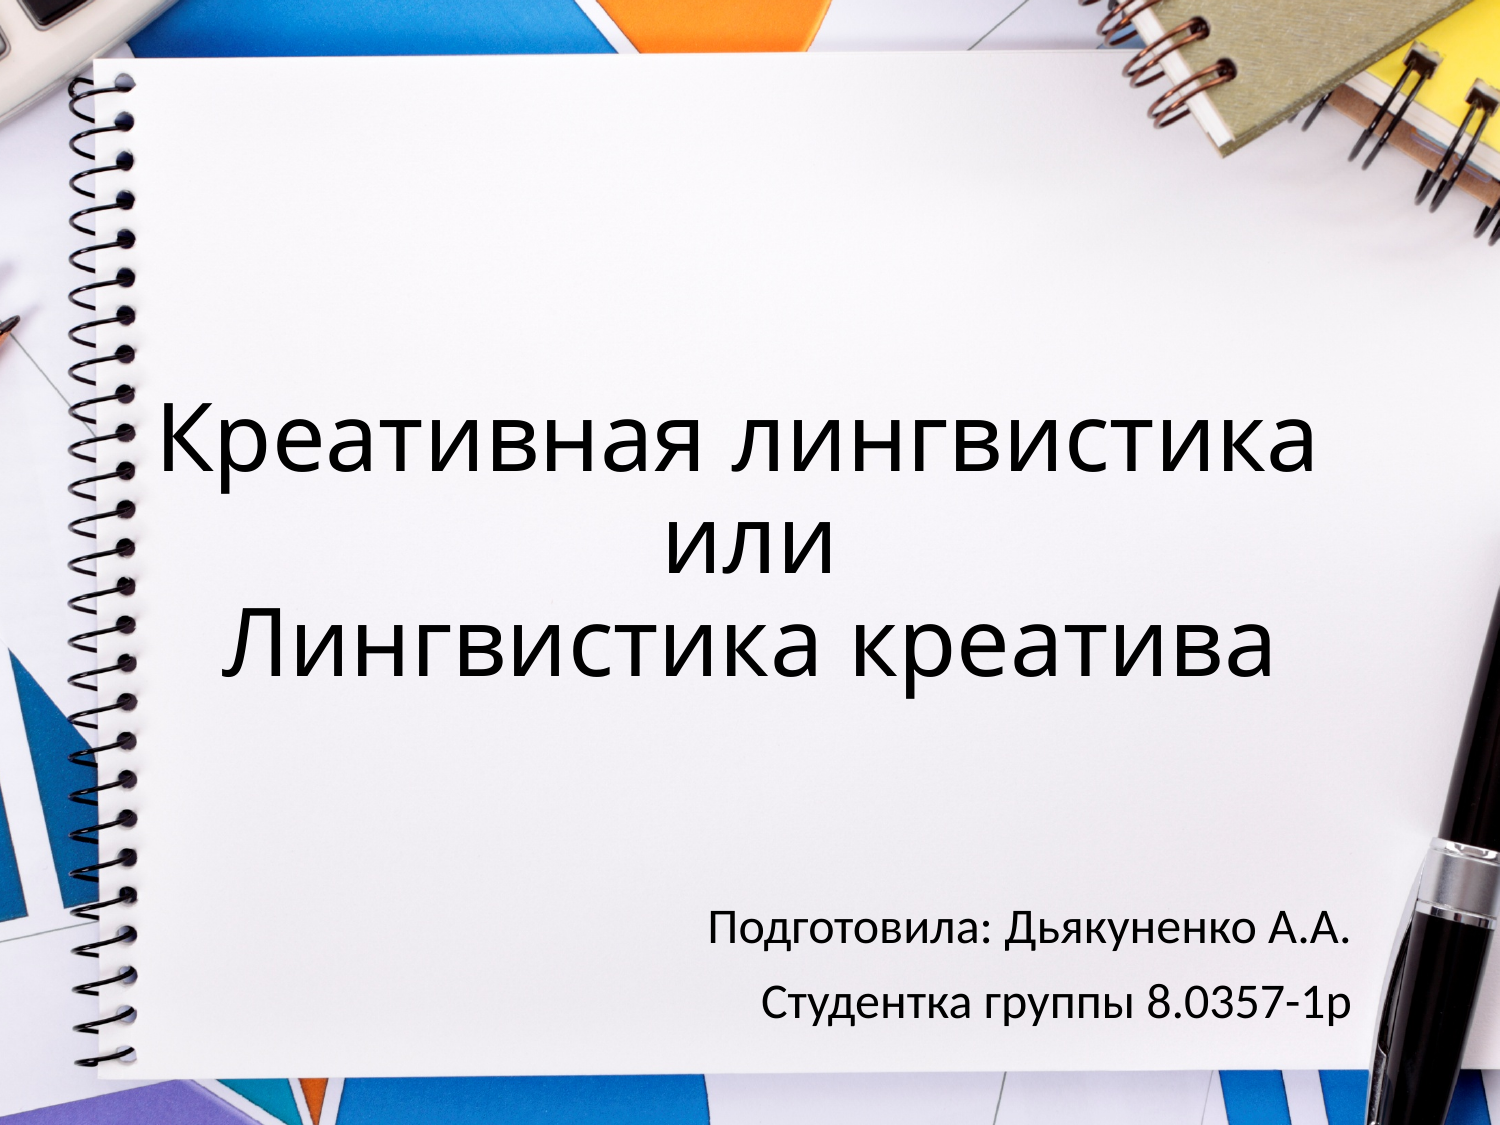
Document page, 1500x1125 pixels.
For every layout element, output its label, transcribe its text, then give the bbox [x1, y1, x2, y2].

subtitle Подготовила: Дьякуненко А.А. Студентка группы 8.0357-1р [242, 893, 1368, 1125]
picture [0, 0, 1500, 1125]
title Креативная лингвистика или Лингвистика креатива [112, 312, 1388, 705]
